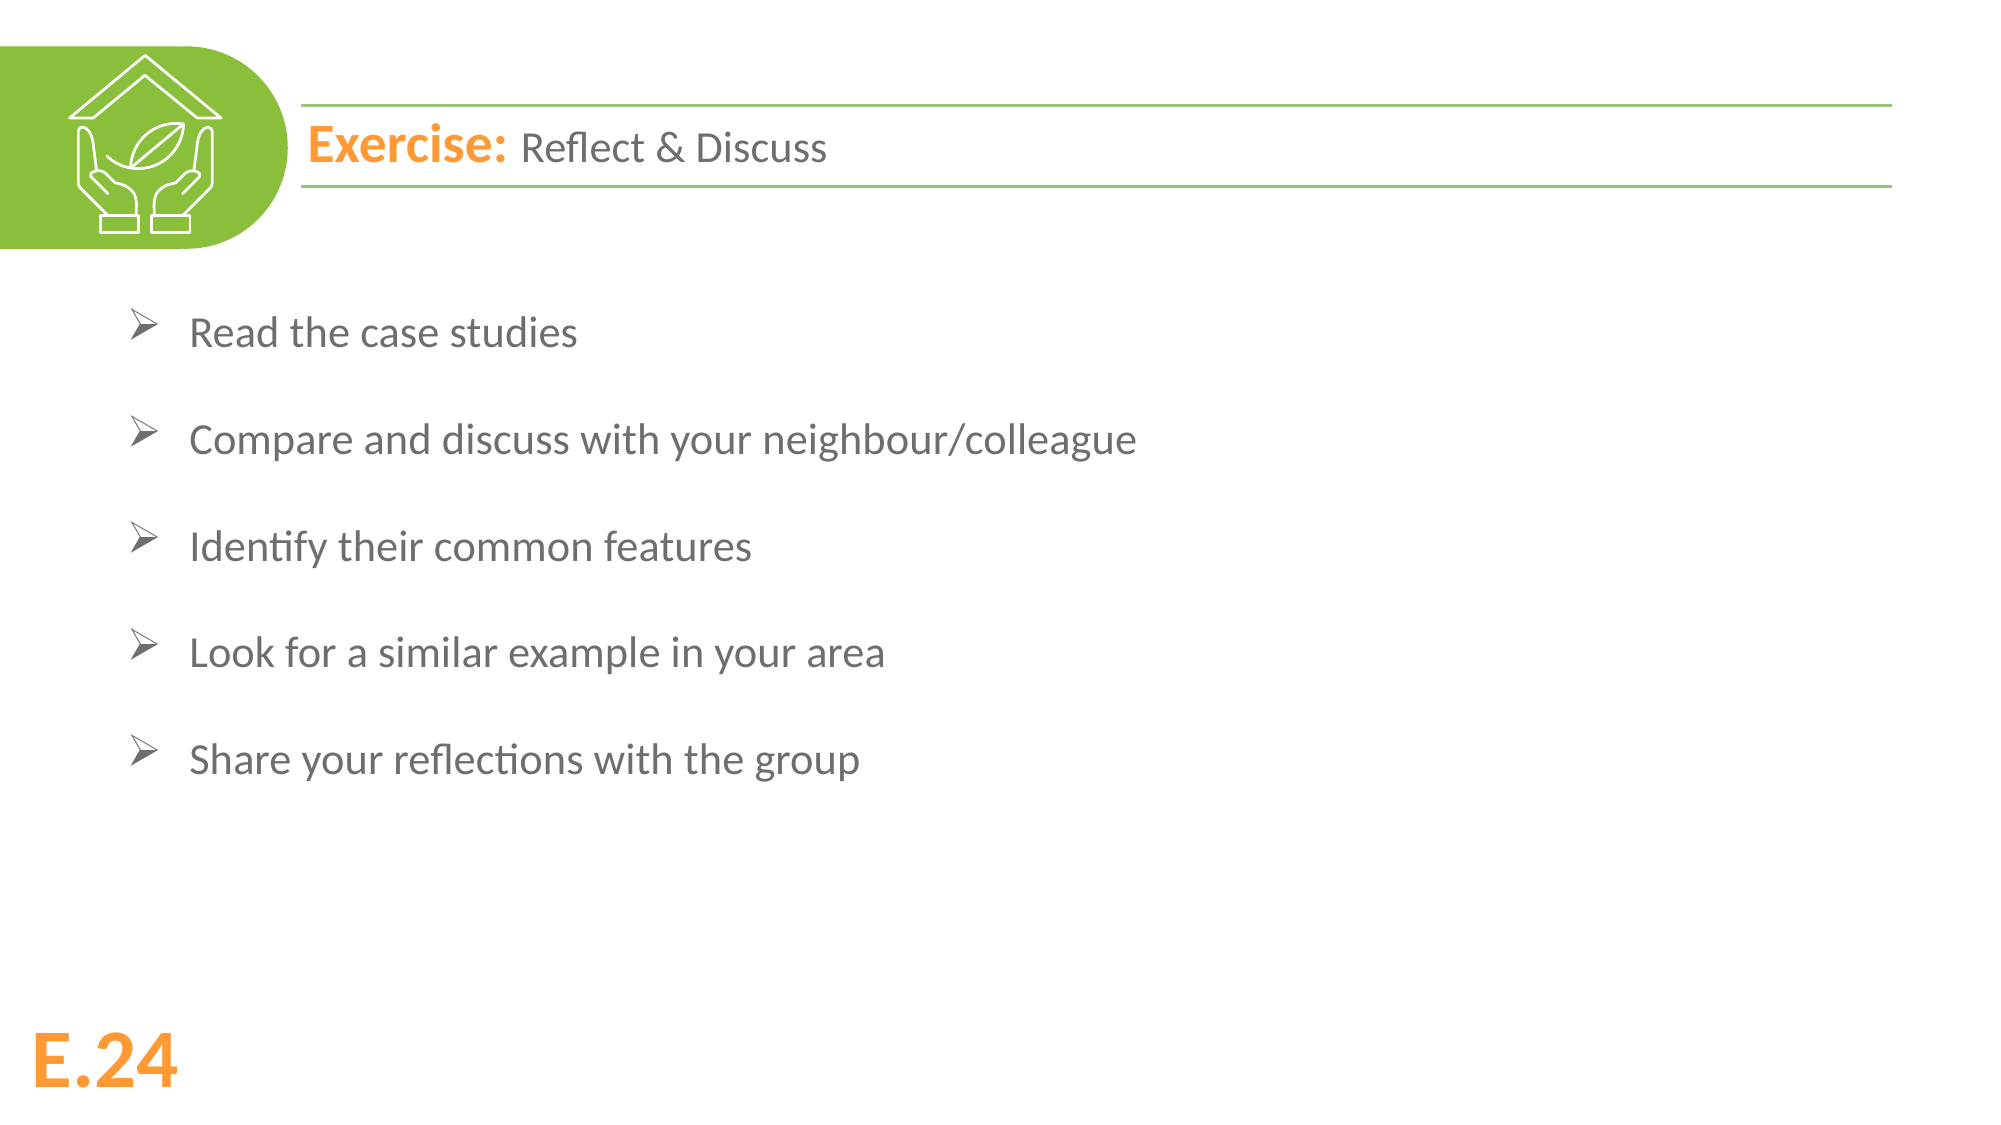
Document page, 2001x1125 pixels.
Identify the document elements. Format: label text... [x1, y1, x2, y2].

text_box [0, 46, 288, 249]
list Read the case studies Compare and discuss with your neighbour/colleague Identify their common features Look for a similar example in your area Share your reflections with the group [106, 283, 1904, 998]
list Exercise: Reflect & Discuss [287, 77, 1893, 249]
text_box E.24 [11, 1019, 300, 1125]
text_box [68, 54, 222, 233]
